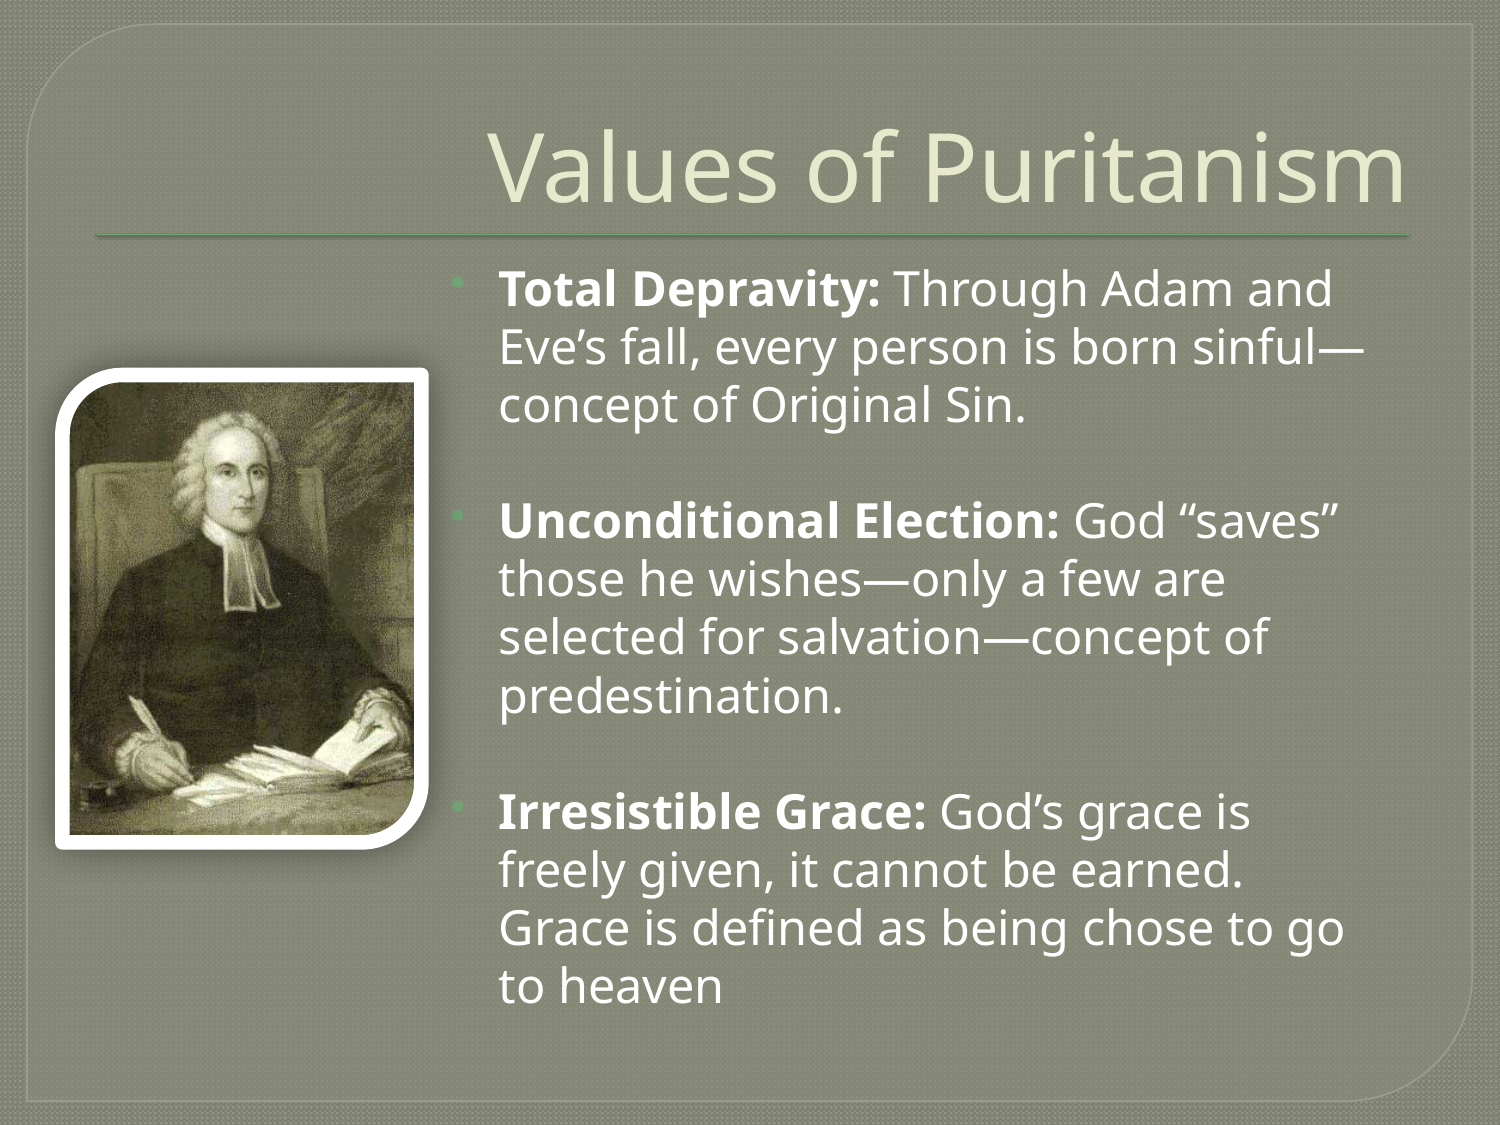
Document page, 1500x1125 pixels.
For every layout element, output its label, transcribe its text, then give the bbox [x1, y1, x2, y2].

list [62, 374, 422, 843]
title Values of Puritanism [75, 41, 1425, 230]
list Total Depravity: Through Adam and Eve’s fall, every person is born sinful—concept of Original Sin. Unconditional Election: God “saves” those he wishes—only a few are selected for salvation—concept of predestination. Irresistible Grace: God’s grace is freely given, it cannot be earned. Grace is defined as being chose to go to heaven [437, 249, 1388, 1025]
